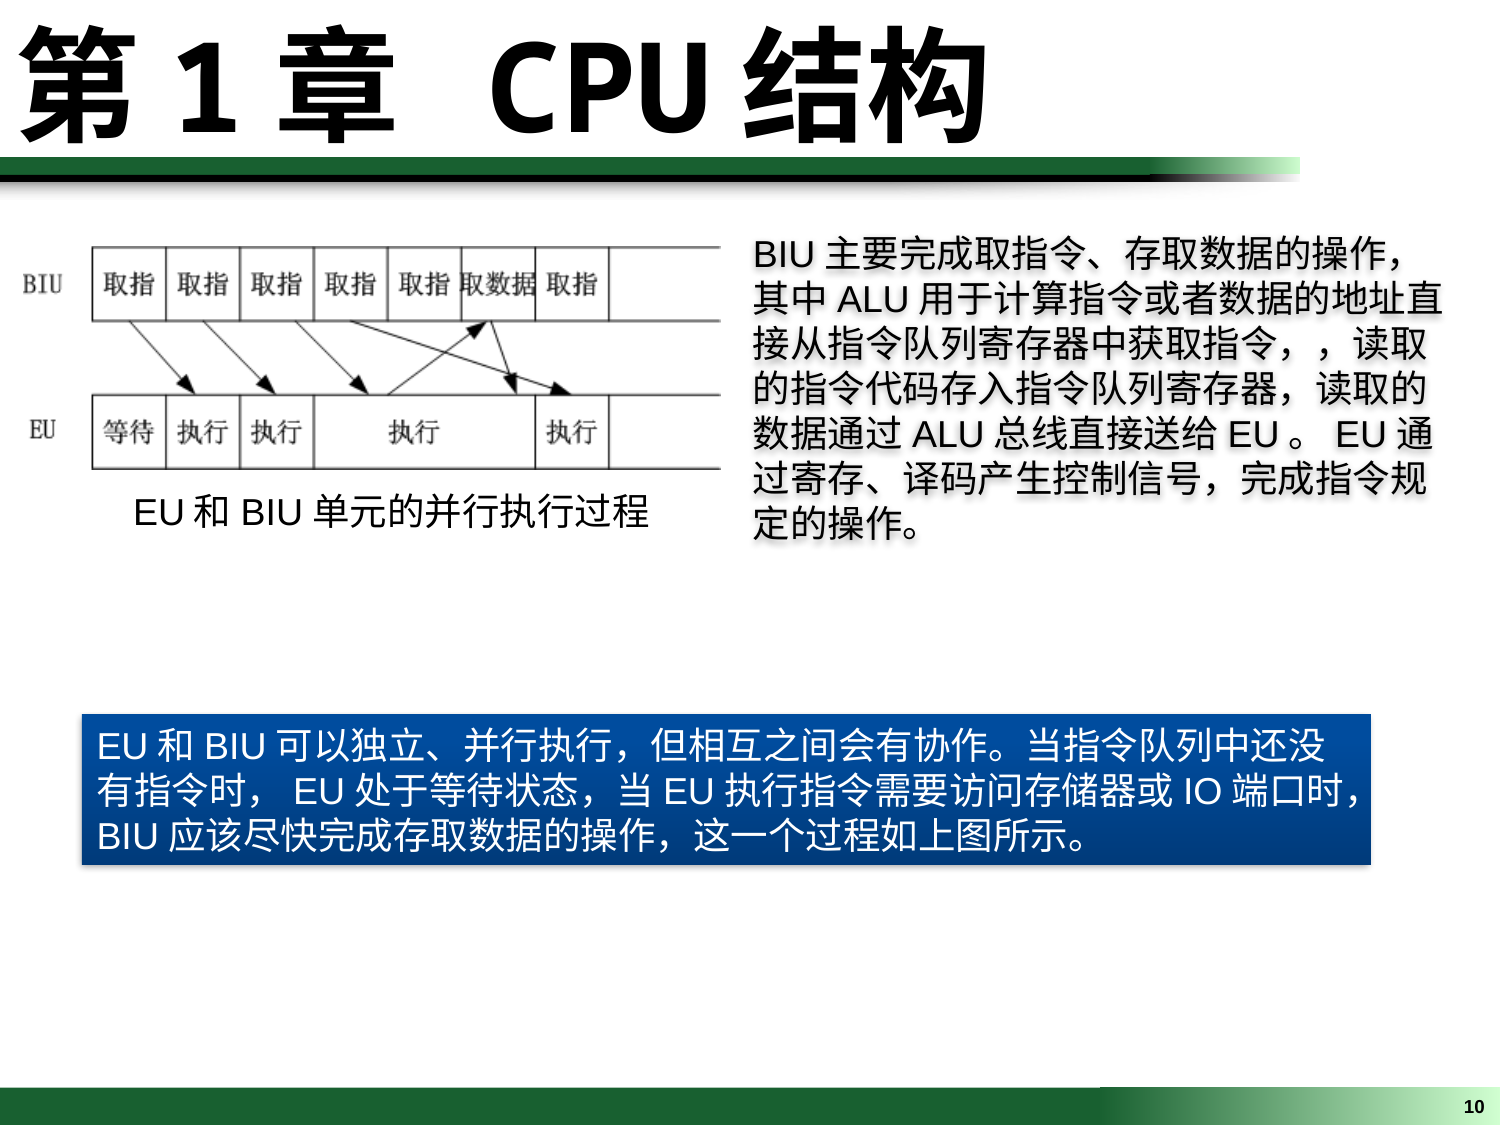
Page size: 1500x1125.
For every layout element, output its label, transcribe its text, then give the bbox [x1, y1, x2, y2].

text_box EU和BIU单元的并行执行过程 [118, 480, 665, 541]
text_box EU和BIU可以独立、并行执行，但相互之间会有协作。当指令队列中还没有指令时，EU处于等待状态，当EU执行指令需要访问存储器或IO端口时，BIU应该尽快完成存取数据的操作，这一个过程如上图所示。 [81, 714, 1371, 865]
picture [23, 245, 721, 470]
text_box BIU主要完成取指令、存取数据的操作，其中ALU用于计算指令或者数据的地址直接从指令队列寄存器中获取指令，，读取的指令代码存入指令队列寄存器，读取的数据通过ALU总线直接送给EU。EU通过寄存、译码产生控制信号，完成指令规定的操作。 [738, 222, 1477, 553]
picture [0, 174, 1313, 200]
text_box 第1章 CPU结构 [0, 0, 1260, 167]
slide_number 10 [1437, 1087, 1500, 1125]
